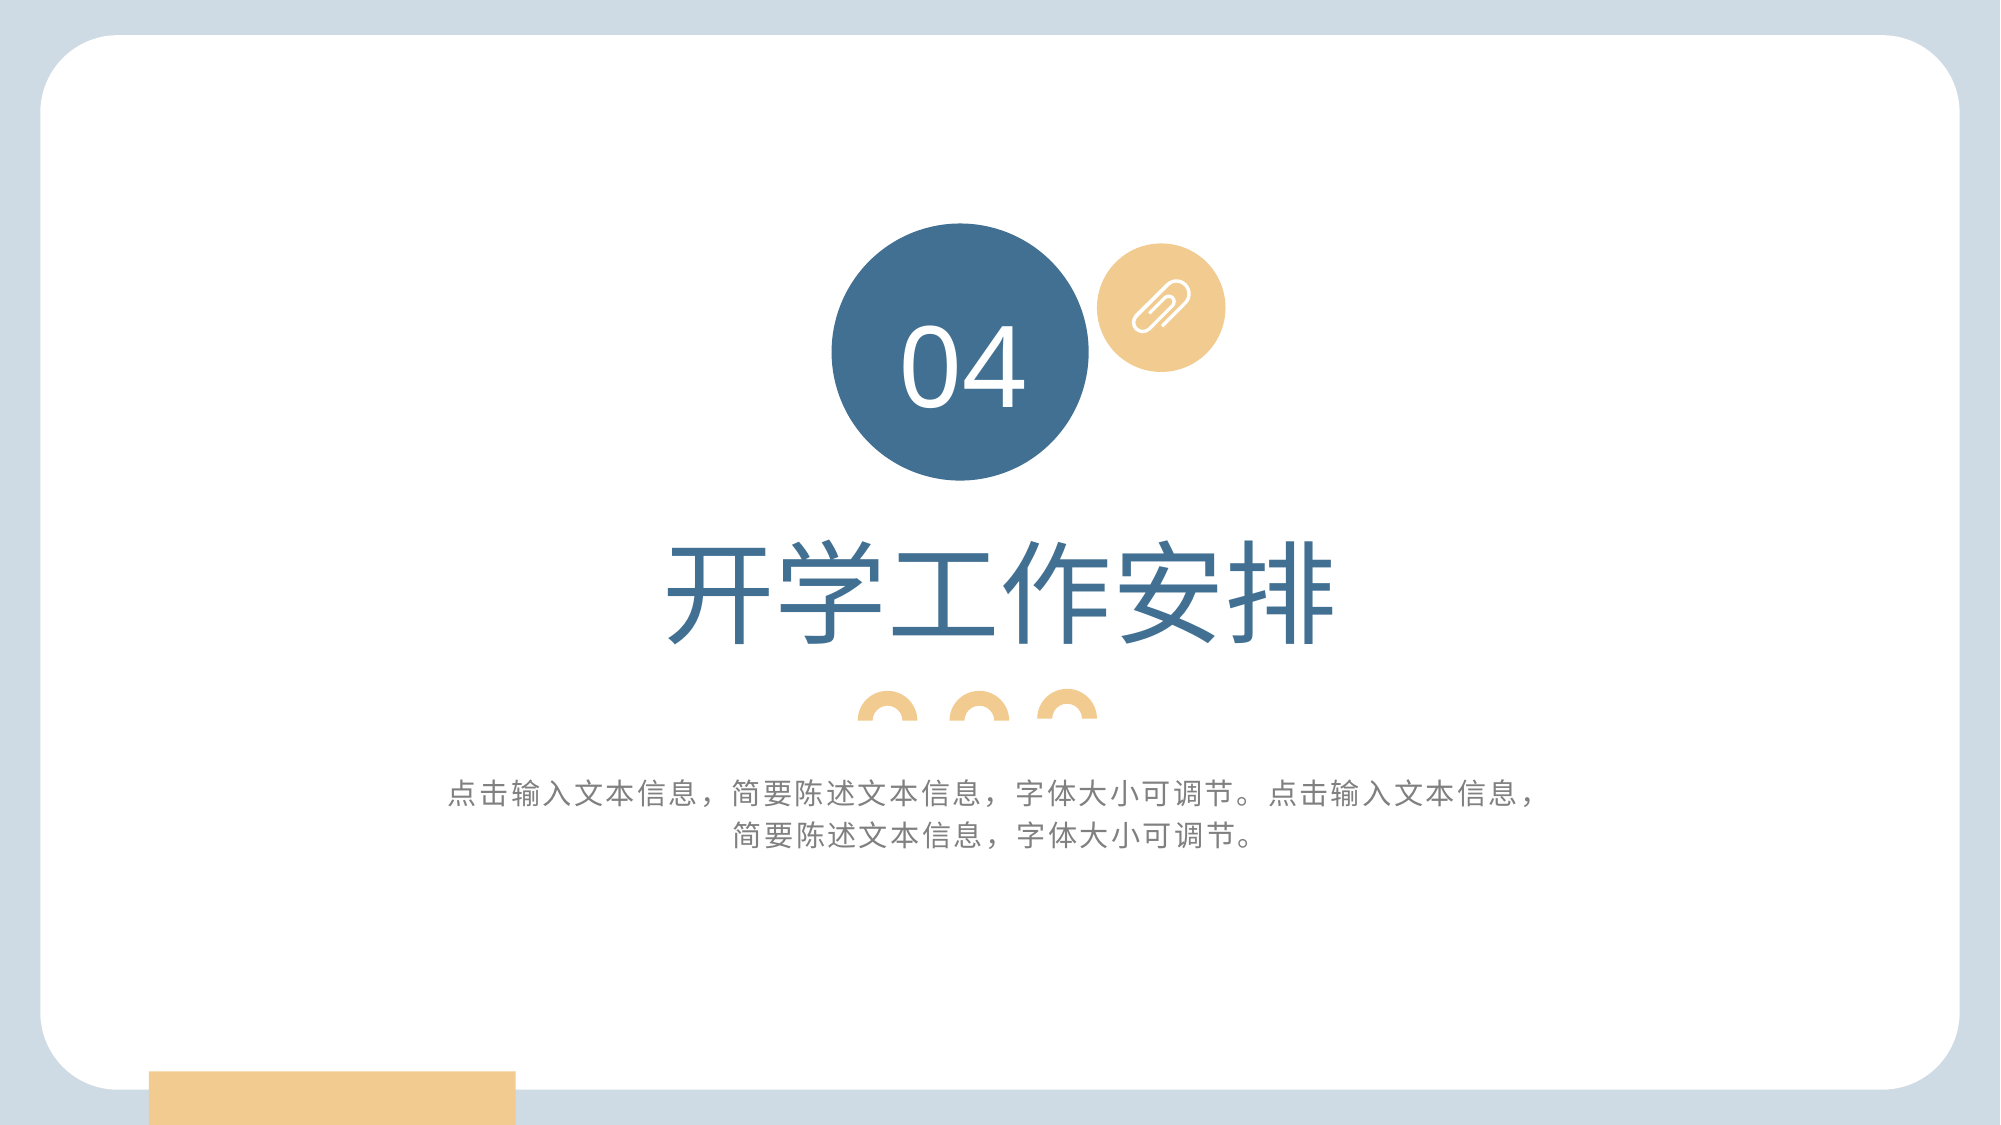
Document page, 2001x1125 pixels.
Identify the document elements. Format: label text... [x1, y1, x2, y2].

text_box [1095, 242, 1227, 374]
text_box [948, 689, 1011, 722]
text_box [148, 1070, 517, 1125]
text_box [830, 222, 1090, 482]
text_box [1131, 279, 1191, 334]
text_box [39, 34, 1961, 1091]
text_box 开学工作安排 [647, 515, 1353, 666]
text_box [856, 689, 919, 722]
text_box 04 [883, 287, 1042, 437]
text_box [1036, 687, 1099, 720]
text_box 点击输入文本信息，简要陈述文本信息，字体大小可调节。点击输入文本信息，简要陈述文本信息，字体大小可调节。 [421, 761, 1579, 860]
